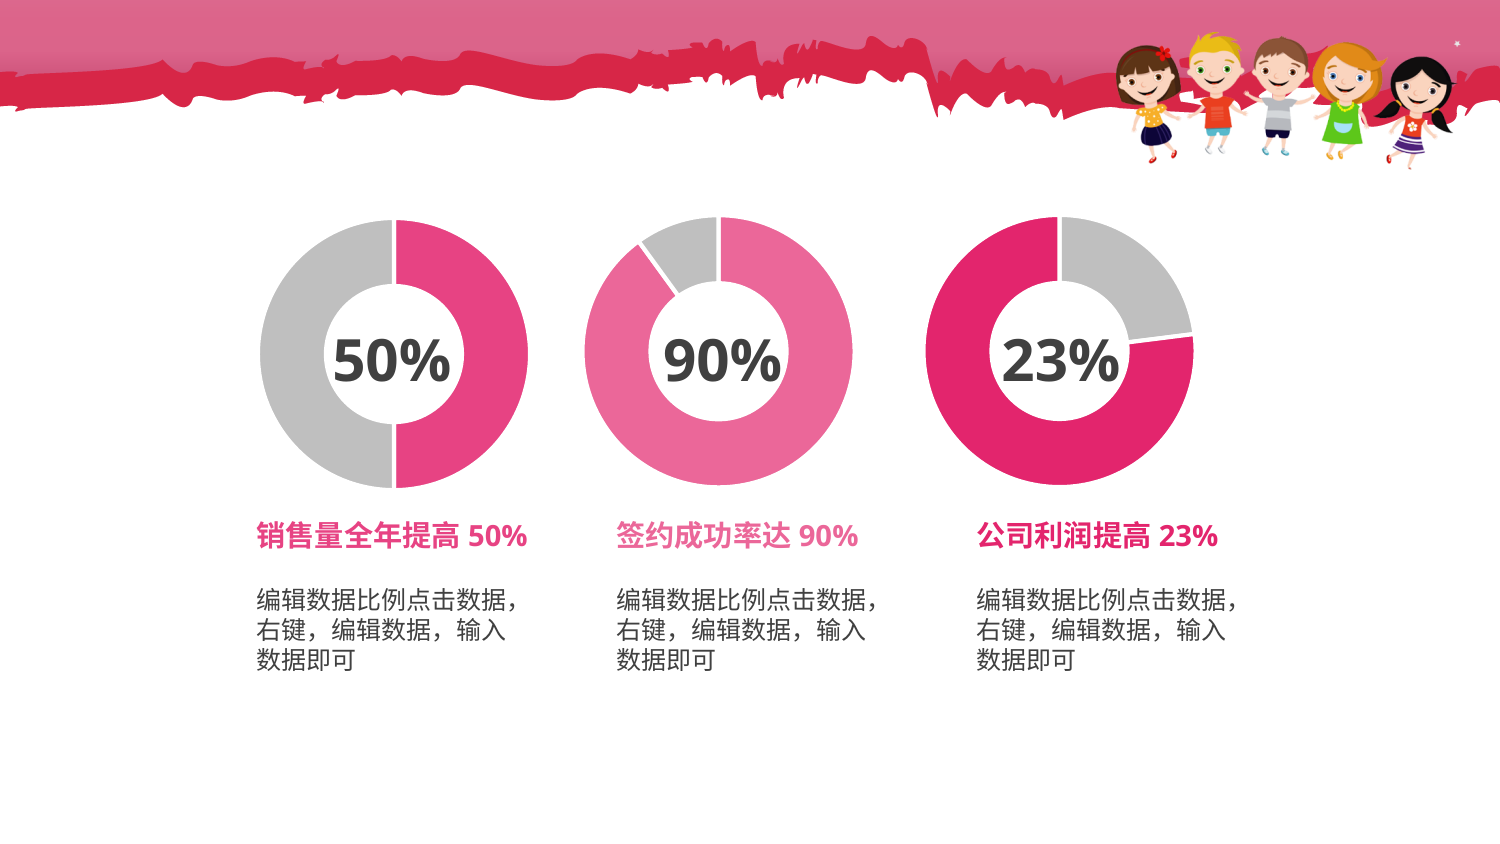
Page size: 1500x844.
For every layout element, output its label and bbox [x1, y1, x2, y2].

text_box [823, 209, 1296, 493]
text_box [217, 212, 571, 496]
picture [0, 0, 1500, 170]
text_box [482, 209, 955, 494]
text_box [964, 511, 1294, 662]
text_box [245, 511, 563, 662]
text_box [604, 511, 923, 662]
